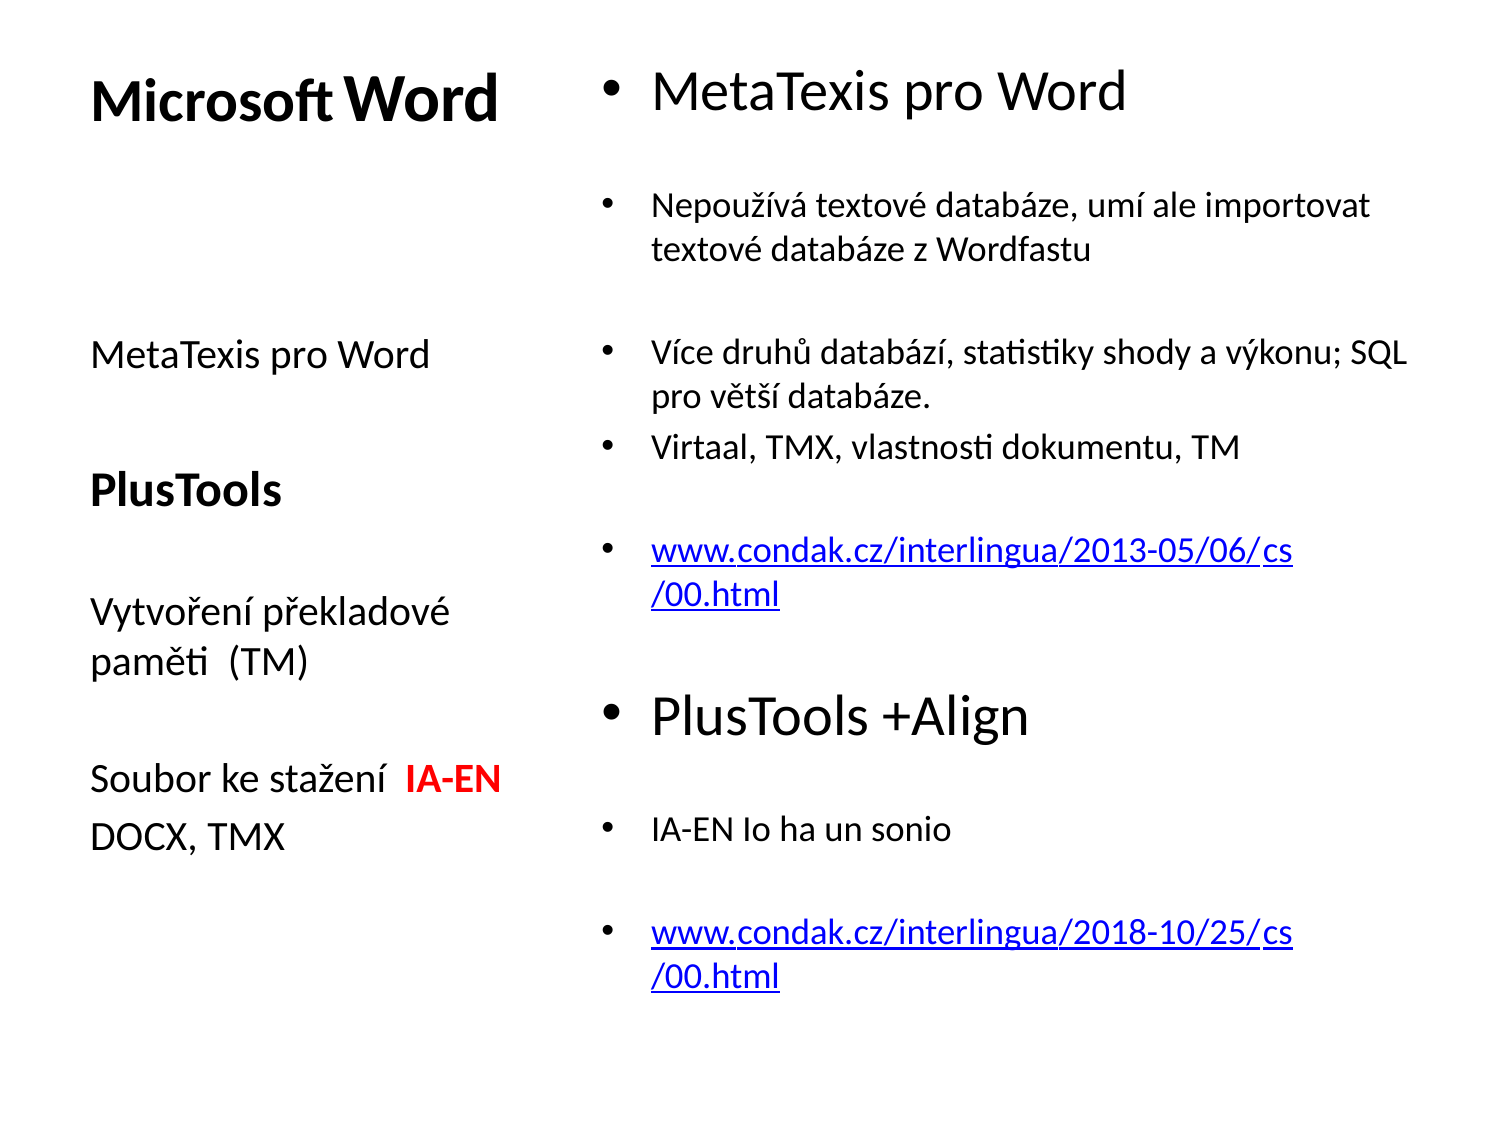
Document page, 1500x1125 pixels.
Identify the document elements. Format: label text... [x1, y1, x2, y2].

list MetaTexis pro Word Nepoužívá textové databáze, umí ale importovat textové databáze z Wordfastu Více druhů databází, statistiky shody a výkonu; SQL pro větší databáze. Virtaal, TMX, vlastnosti dokumentu, TM www.condak.cz/interlingua/2013-05/06/cs/00.html PlusTools +Align IA-EN Io ha un sonio www.condak.cz/interlingua/2018-10/25/cs/00.html [586, 44, 1425, 1005]
title Microsoft Word [75, 44, 569, 235]
list MetaTexis pro Word PlusTools Vytvoření překladové paměti (TM) Soubor ke stažení IA-EN DOCX, TMX [75, 235, 569, 1005]
